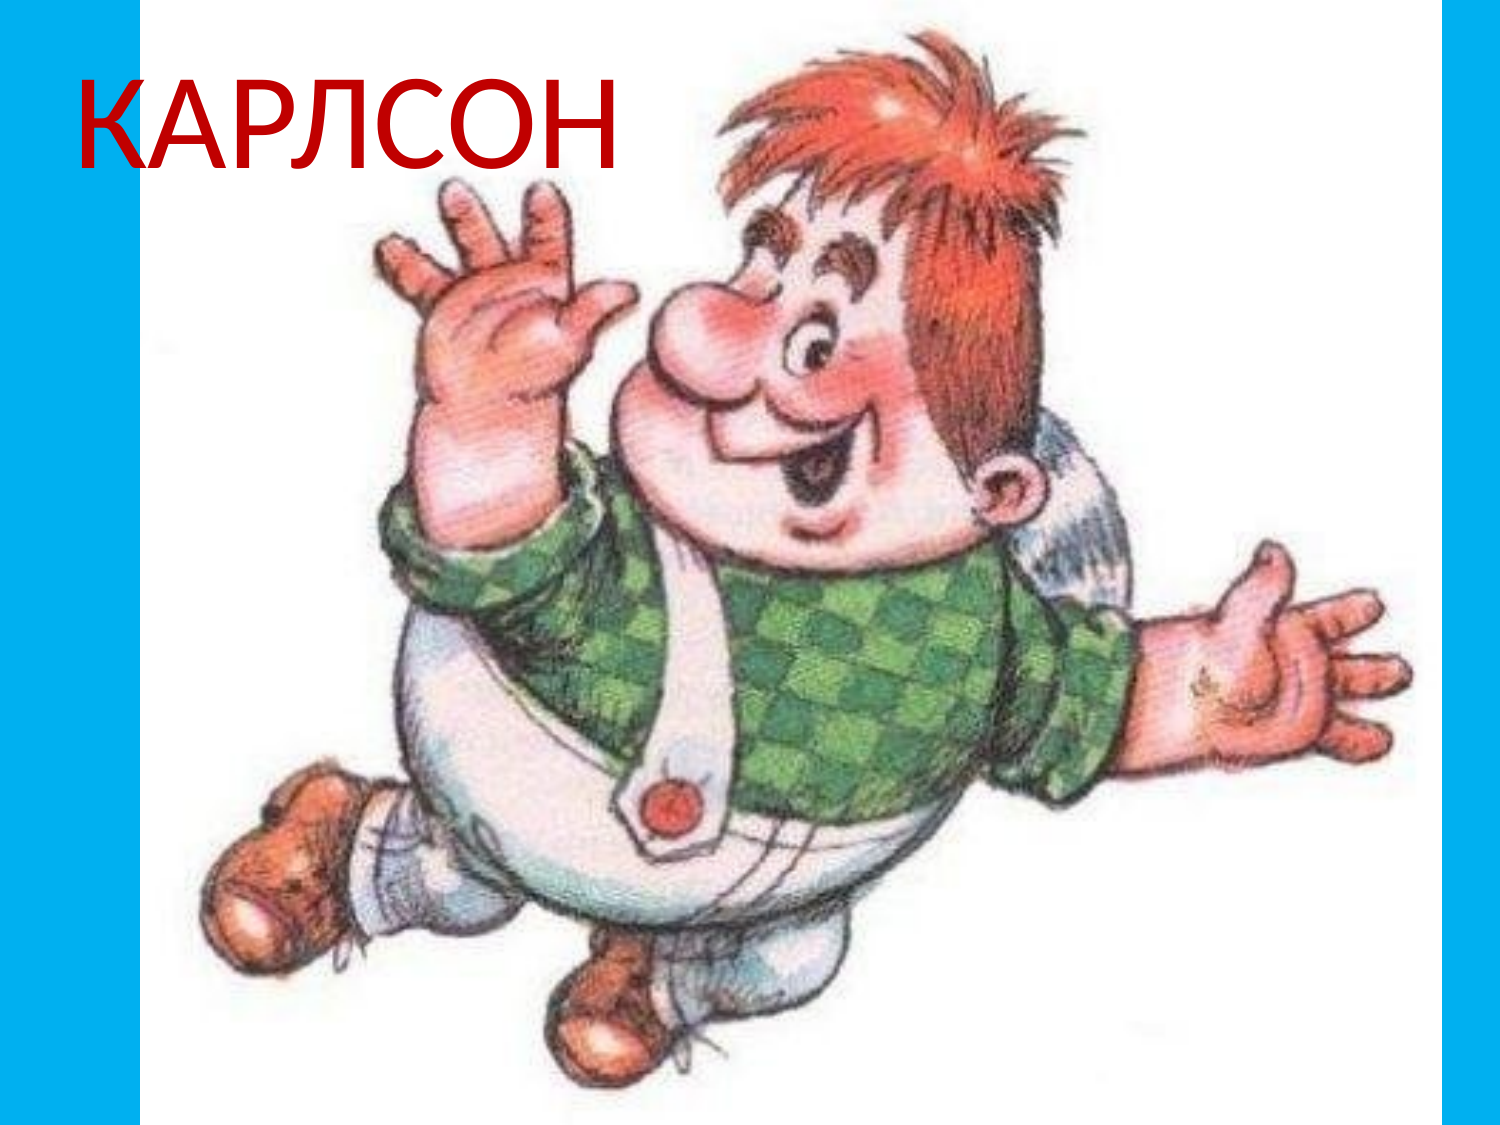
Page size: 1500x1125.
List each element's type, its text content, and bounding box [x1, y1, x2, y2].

picture [140, 0, 1441, 1125]
text_box КАРЛСОН [58, 23, 134, 204]
